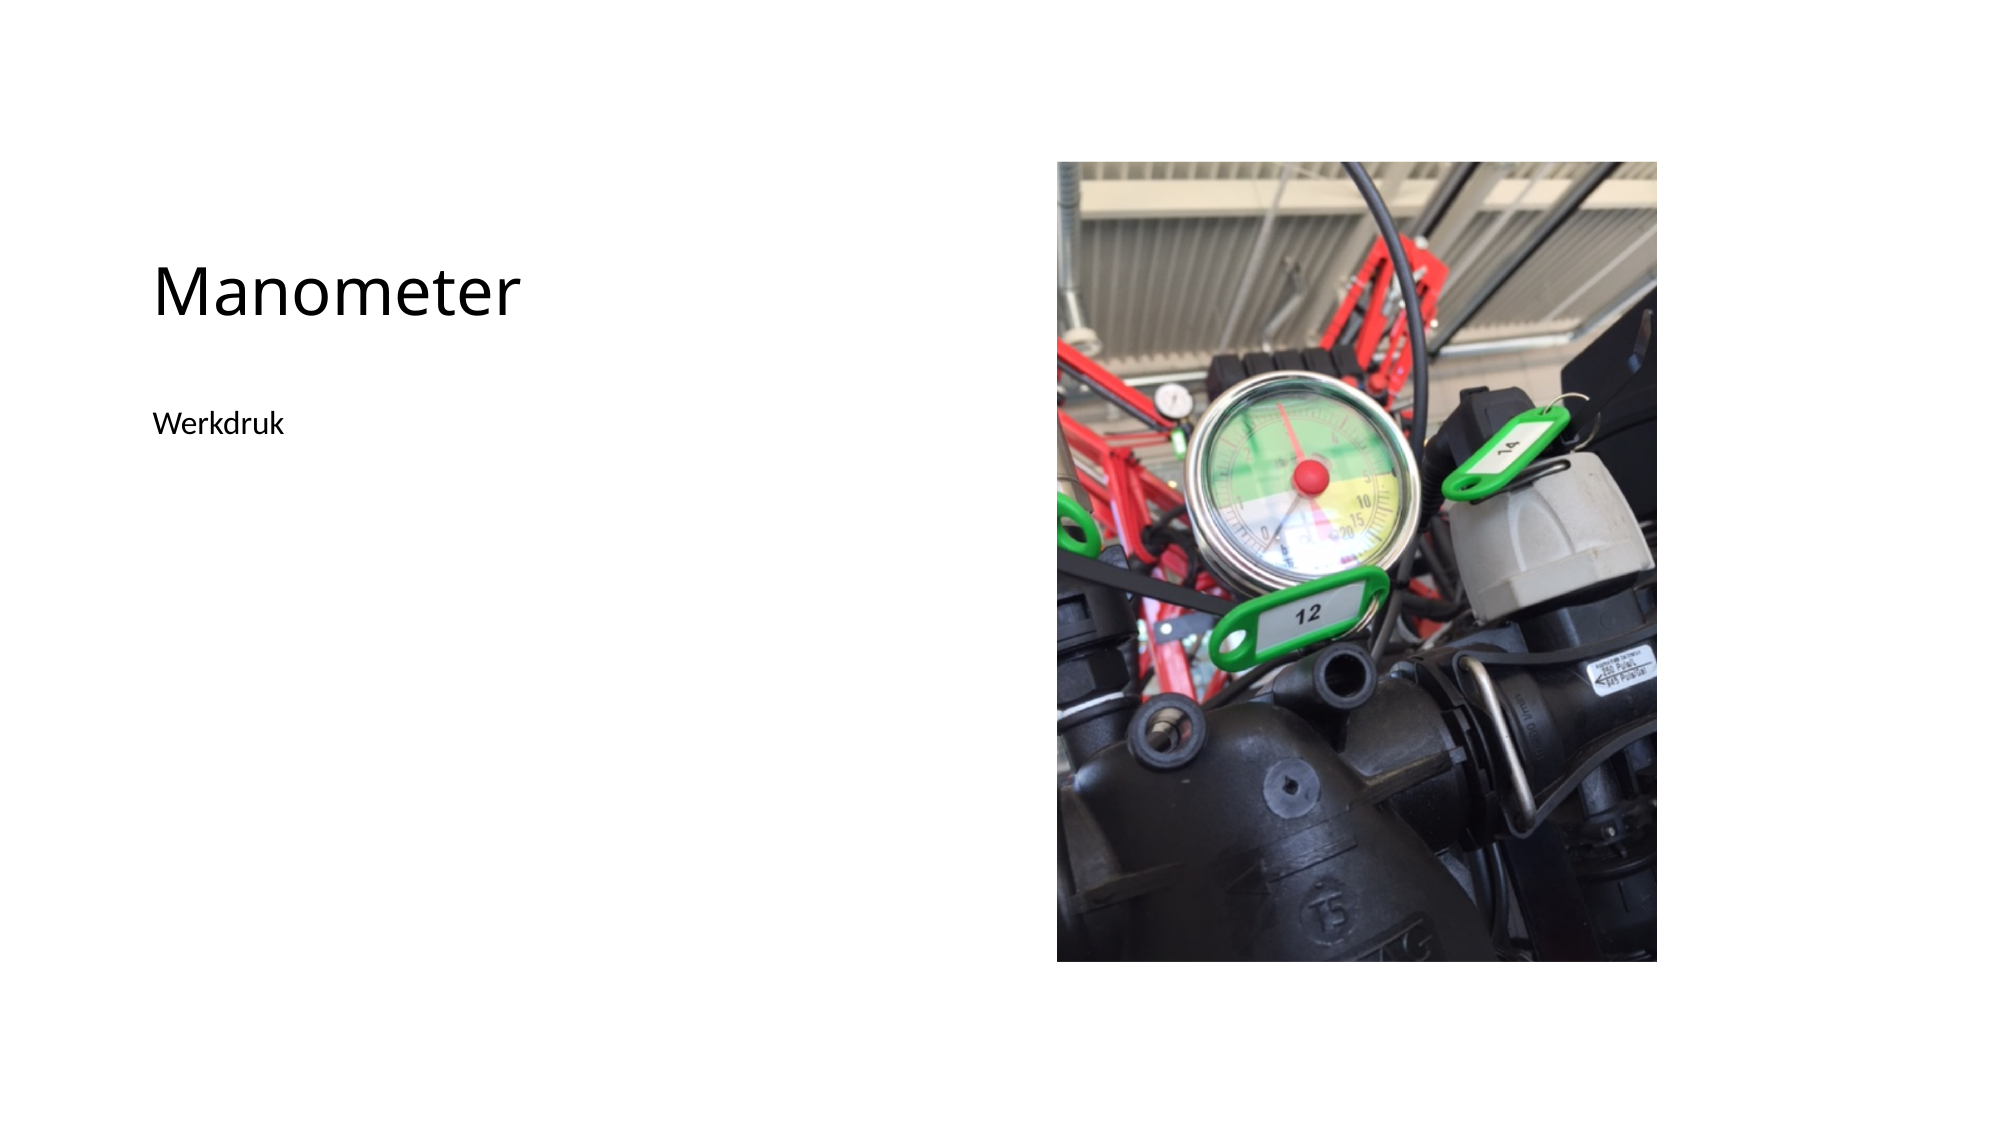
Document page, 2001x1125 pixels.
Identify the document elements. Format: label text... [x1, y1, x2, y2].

list Werkdruk [137, 337, 783, 963]
picture [1057, 862, 1657, 961]
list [956, 261, 1757, 862]
picture [1057, 163, 1657, 261]
title Manometer [137, 75, 783, 337]
